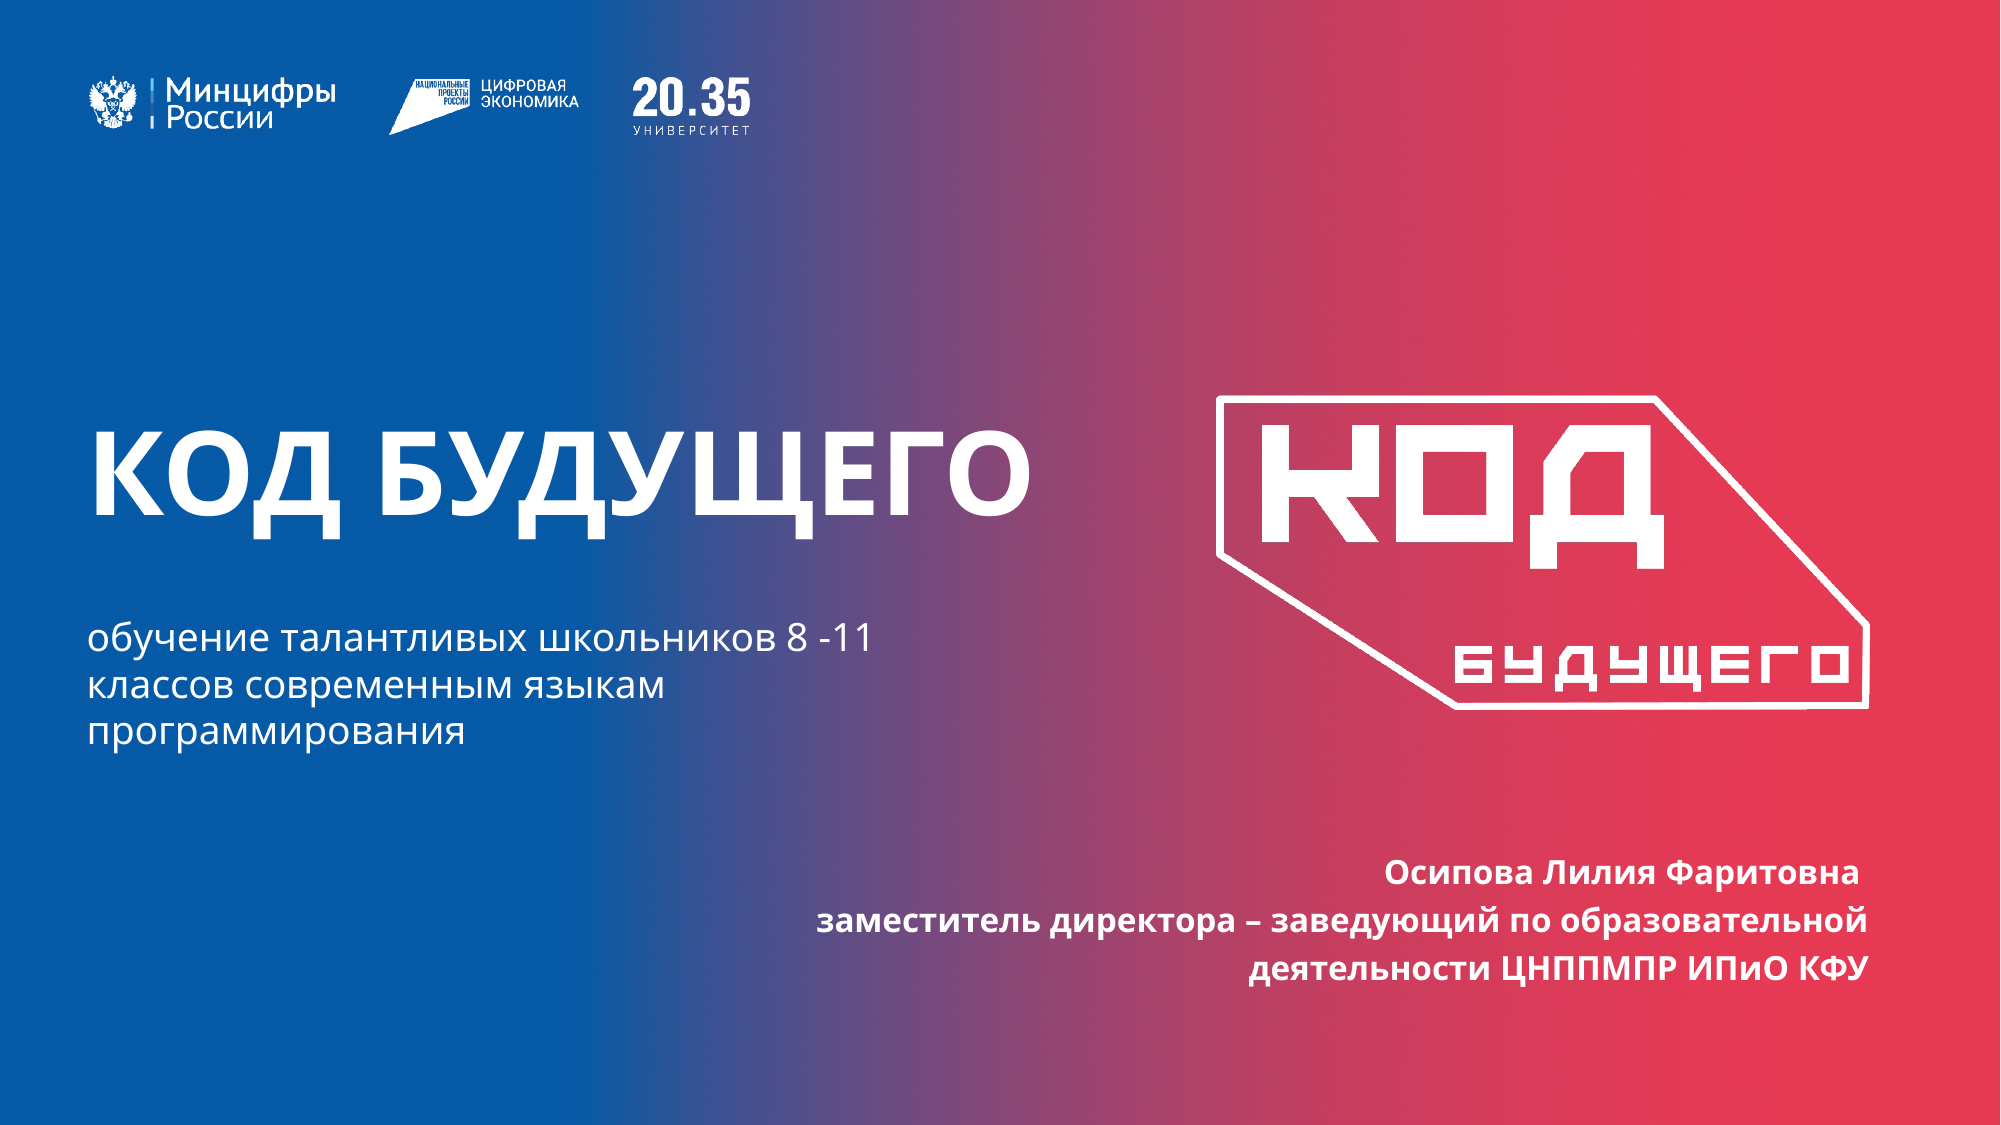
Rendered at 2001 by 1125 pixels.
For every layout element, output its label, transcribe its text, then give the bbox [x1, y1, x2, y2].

text_box Осипова Лилия Фаритовна заместитель директора – заведующий по образовательной деятельности ЦНППМПР ИПиО КФУ [773, 843, 1870, 998]
picture [0, 0, 2001, 1125]
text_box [66, 388, 1090, 718]
